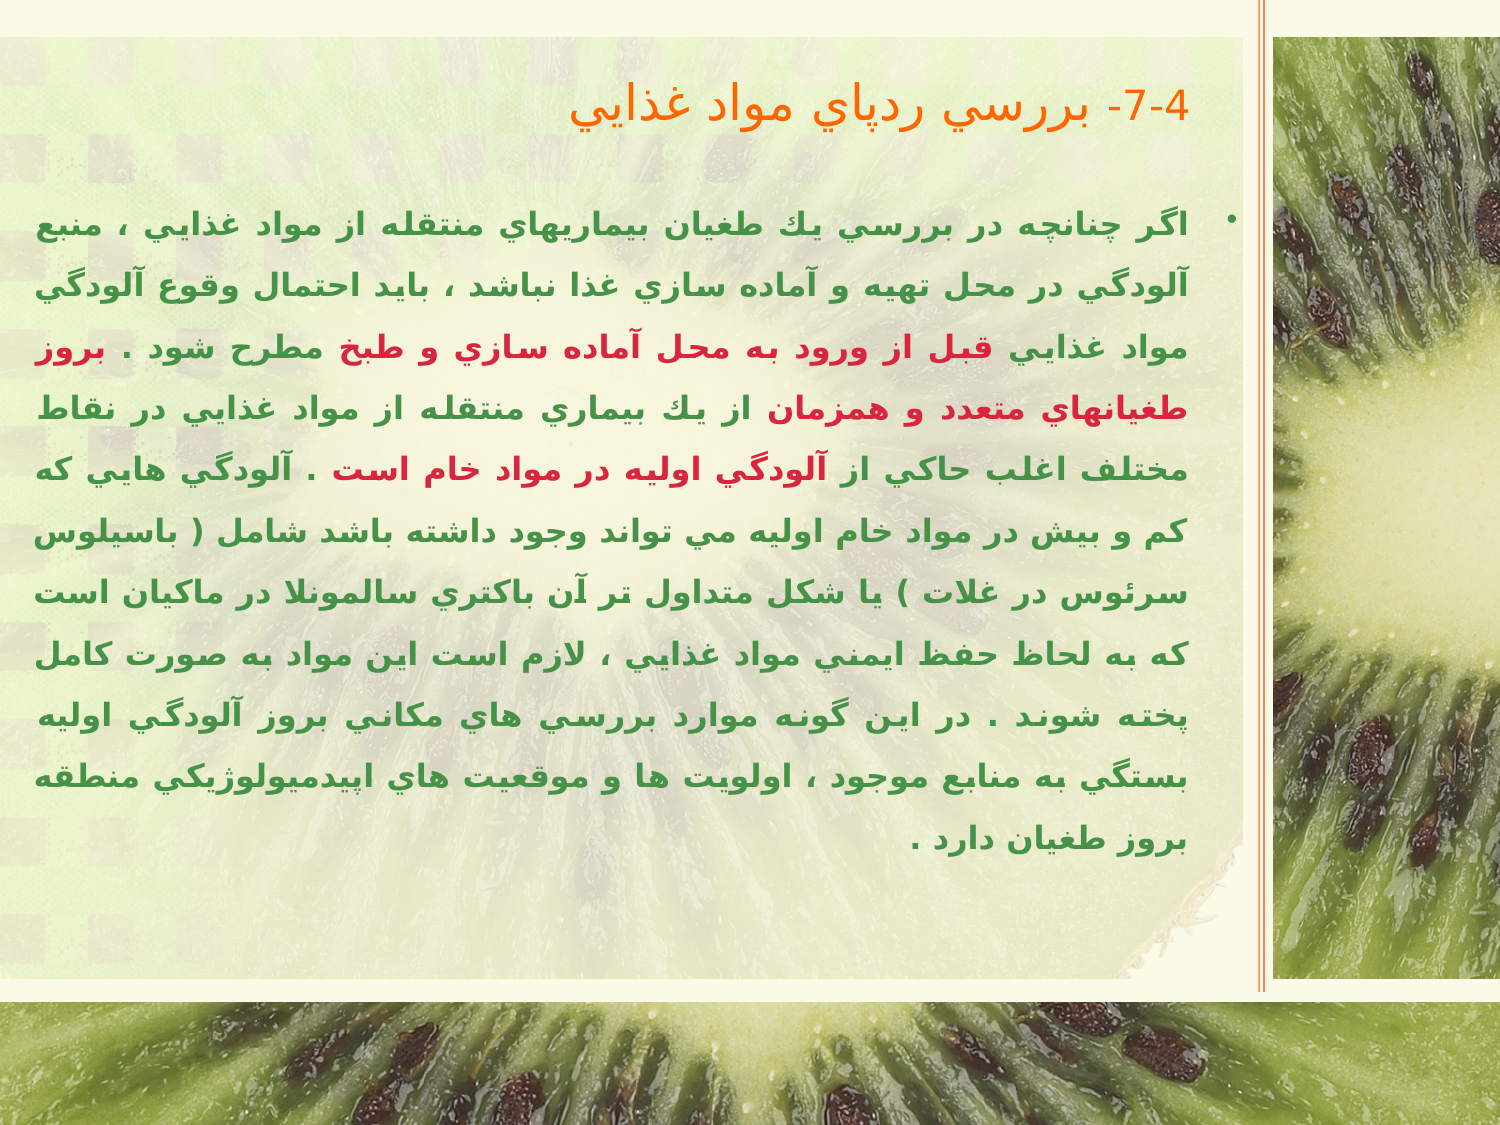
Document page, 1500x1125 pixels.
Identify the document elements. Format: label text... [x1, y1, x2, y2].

text_box 7-4- بررسي ردپاي مواد غذايي [553, 54, 1281, 139]
list اگر چنانچه در بررسي يك طغيان بيماريهاي منتقله از مواد غذايي ، منبع آلودگي در محل تهيه و آماده سازي غذا نباشد ، بايد احتمال وقوع آلودگي مواد غذايي قبل از ورود به محل آماده سازي و طبخ مطرح شود . بروز طغيانهاي متعدد و همزمان از يك بيماري منتقله از مواد غذايي در نقاط مختلف اغلب حاكي از آلودگي اوليه در مواد خام است . آلودگي هايي كه كم و بيش در مواد خام اوليه مي تواند وجود داشته باشد شامل ( باسيلوس سرئوس در غلات ) يا شكل متداول تر آن باكتري سالمونلا در ماكيان است كه به لحاظ حفظ ايمني مواد غذايي ، لازم است اين مواد به صورت كامل پخته شوند . در اين گونه موارد بررسي هاي مكاني بروز آلودگي اوليه بستگي به منابع موجود ، اولويت ها و موقعيت هاي اپيدميولوژيكي منطقه بروز طغيان دارد . [17, 172, 1249, 870]
picture [0, 0, 1500, 1125]
